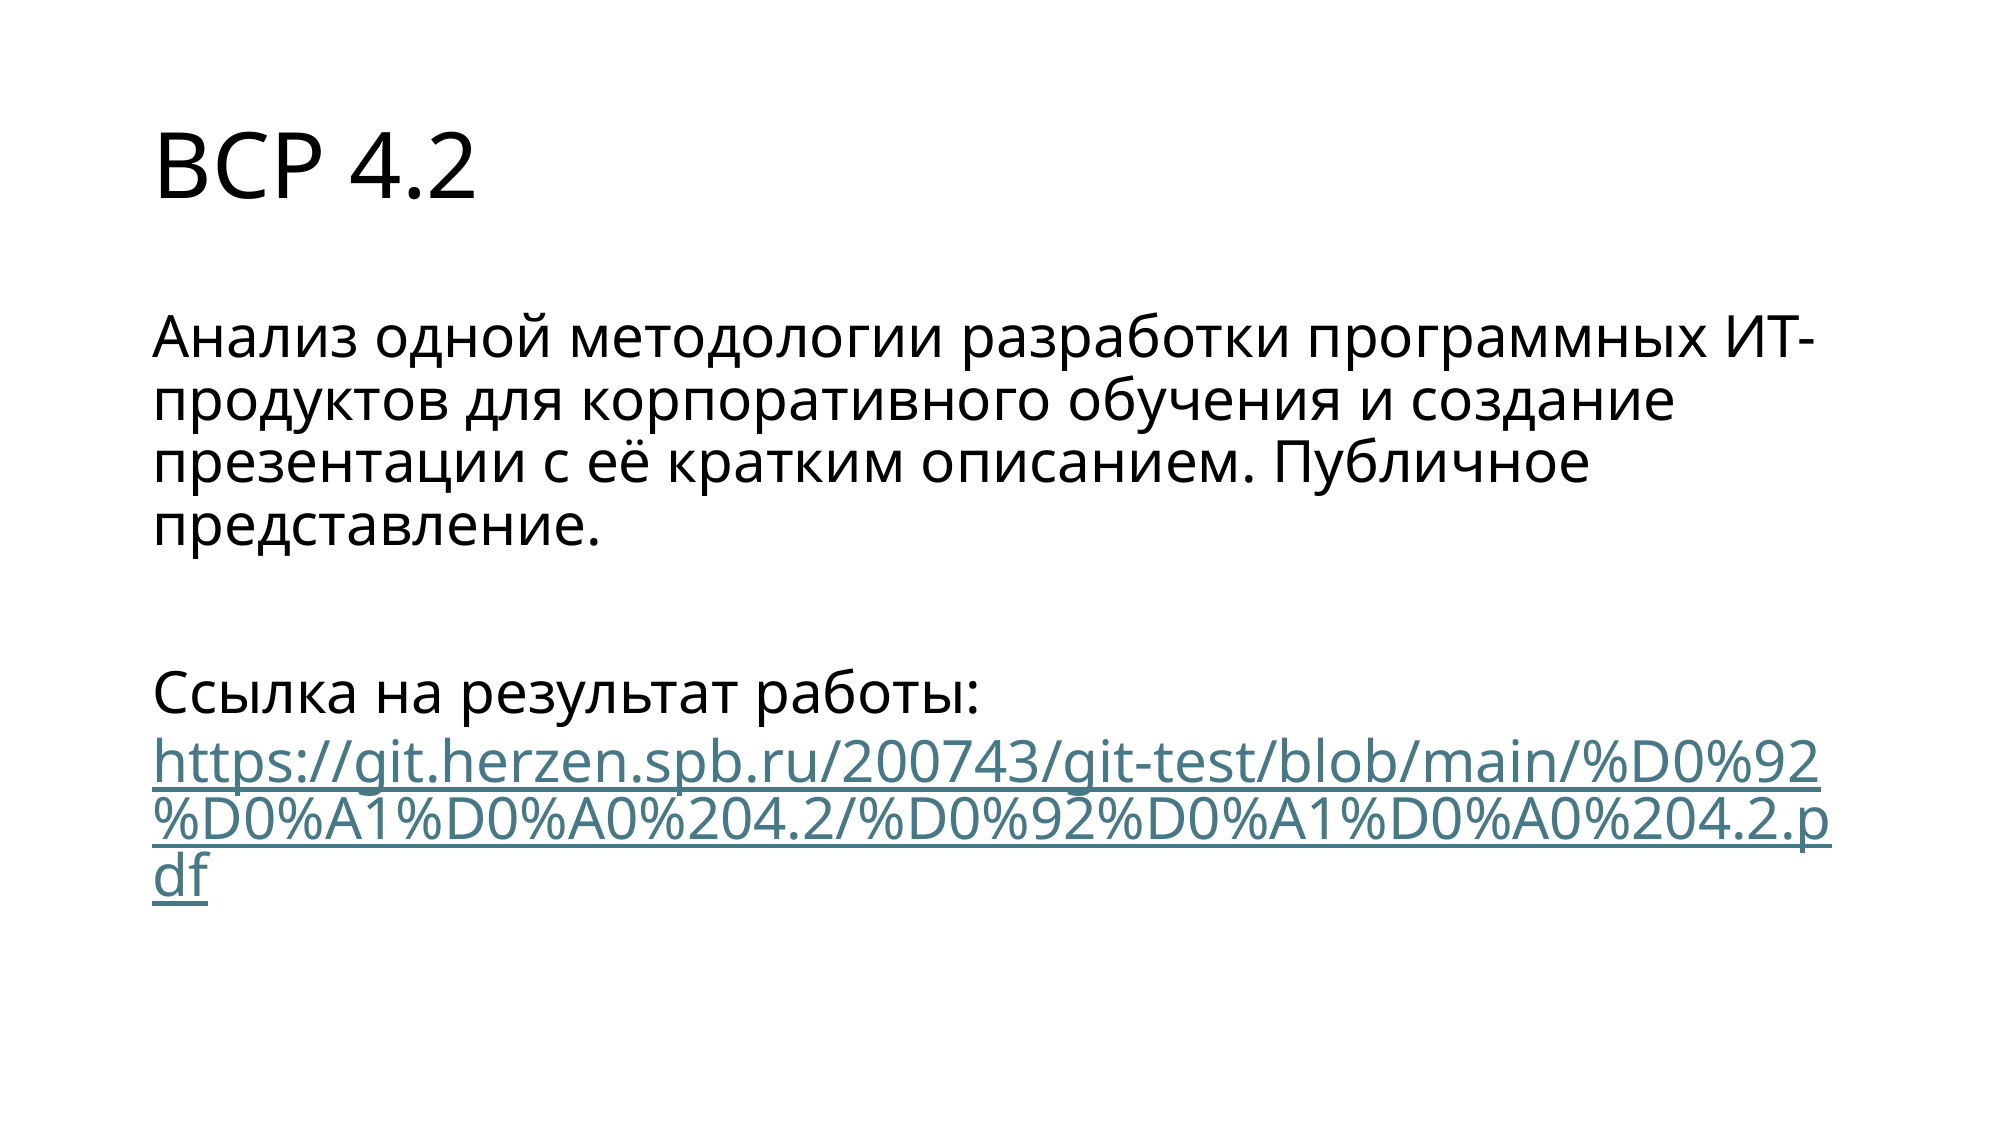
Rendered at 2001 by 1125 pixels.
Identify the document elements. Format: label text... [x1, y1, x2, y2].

list Анализ одной методологии разработки программных ИТ-продуктов для корпоративного обучения и создание презентации с её кратким описанием. Публичное представление. Ссылка на результат работы: https://git.herzen.spb.ru/200743/git-test/blob/main/%D0%92%D0%A1%D0%A0%204.2/%D0%92%D0%A1%D0%A0%204.2.pdf [137, 299, 1863, 1014]
title ВСР 4.2 [137, 59, 1863, 278]
